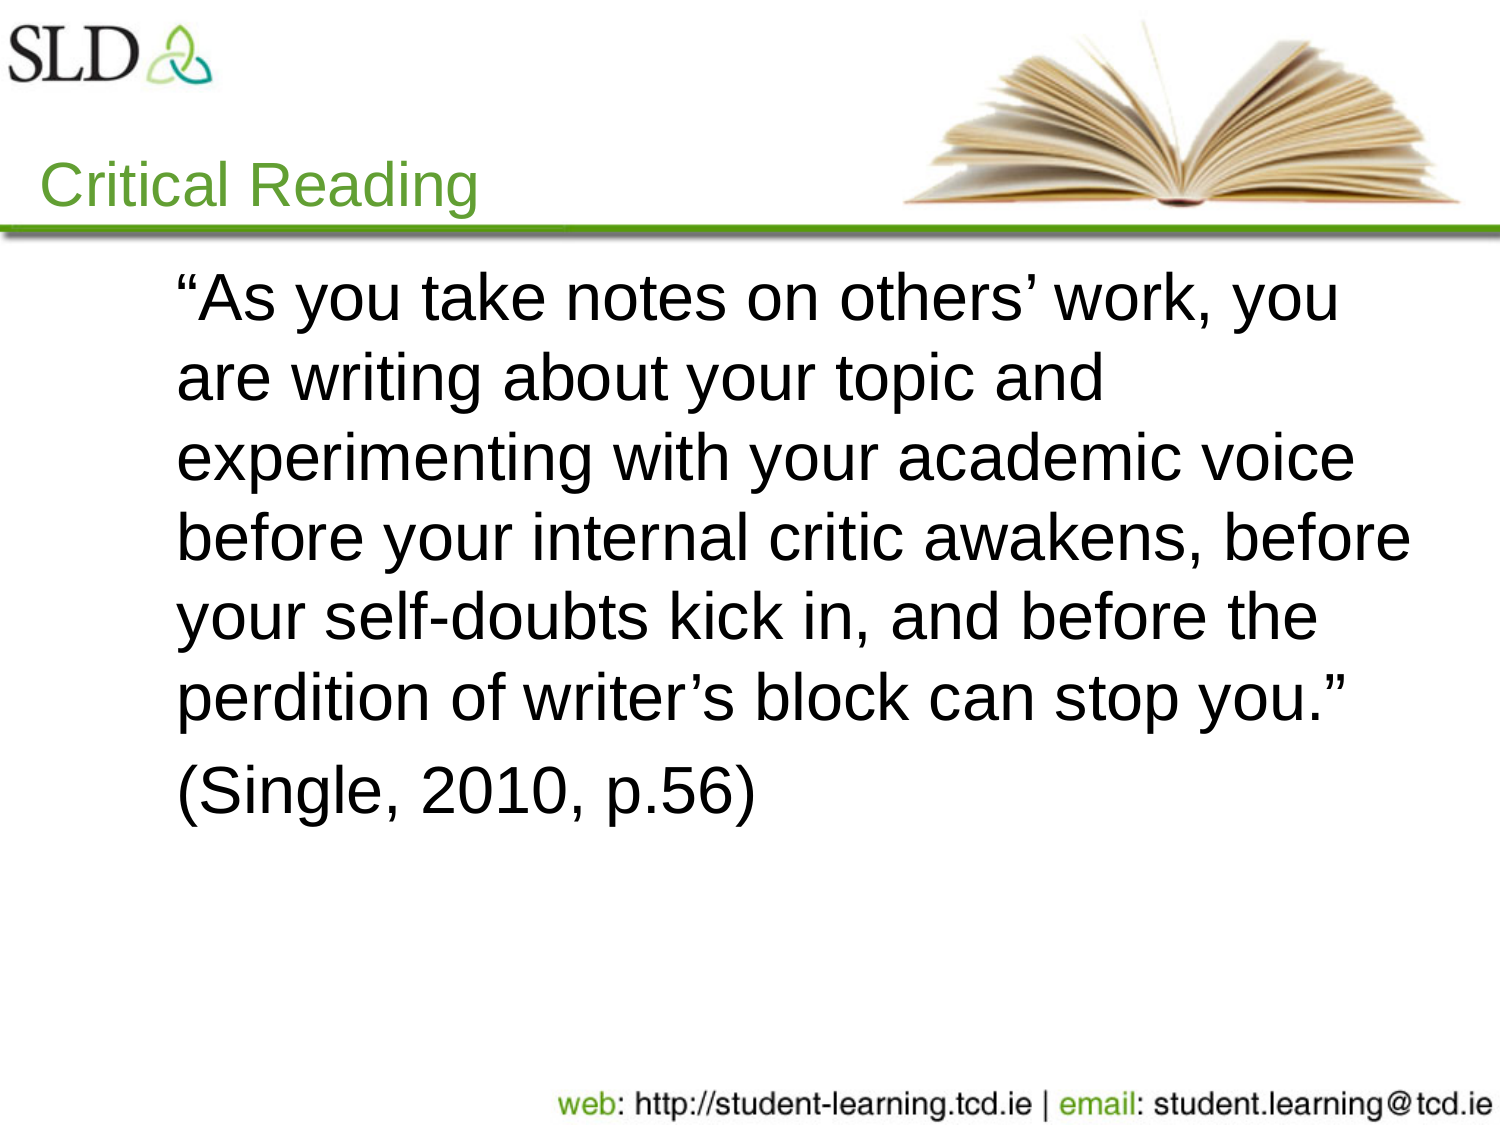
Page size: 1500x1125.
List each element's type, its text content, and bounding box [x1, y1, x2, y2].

title Critical Reading [24, 87, 1376, 276]
picture [0, 0, 1500, 1125]
list “As you take notes on others’ work, you are writing about your topic and experimenting with your academic voice before your internal critic awakens, before your self-doubts kick in, and before the perdition of writer’s block can stop you.” (Single, 2010, p.56) [105, 245, 1456, 989]
